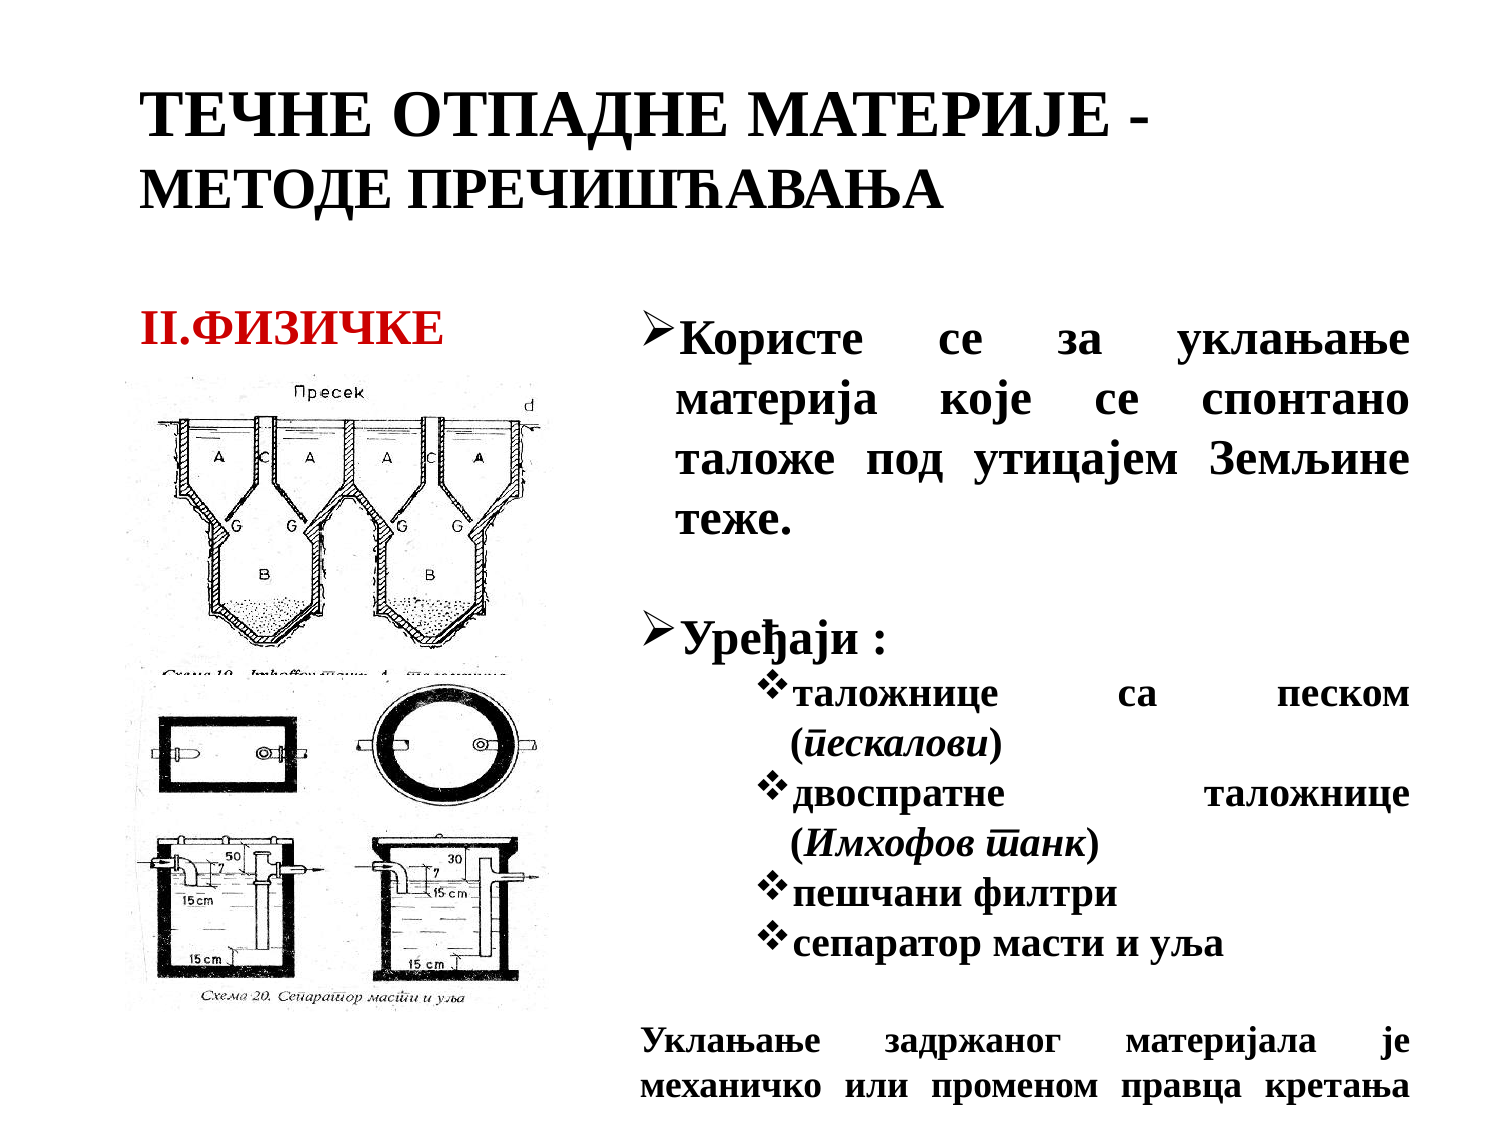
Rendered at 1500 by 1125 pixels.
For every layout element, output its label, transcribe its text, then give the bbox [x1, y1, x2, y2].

text_box ТЕЧНЕ ОТПАДНЕ МАТЕРИЈЕ - МЕТОДЕ ПРЕЧИШЋАВАЊА [125, 62, 1438, 228]
text_box II.ФИЗИЧКЕ [124, 287, 588, 363]
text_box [124, 674, 551, 1013]
text_box Користе се за уклањање материја које се спонтано таложе под утицајем Земљине теже. Уређаји : таложнице са песком (пескалови) двоспратне таложнице (Имхофов танк) пешчани филтри сепаратор масти и уља Уклањање задржаног материјала је механичко или променом правца кретања отпадних вода. [624, 237, 1425, 1125]
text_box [124, 373, 555, 738]
